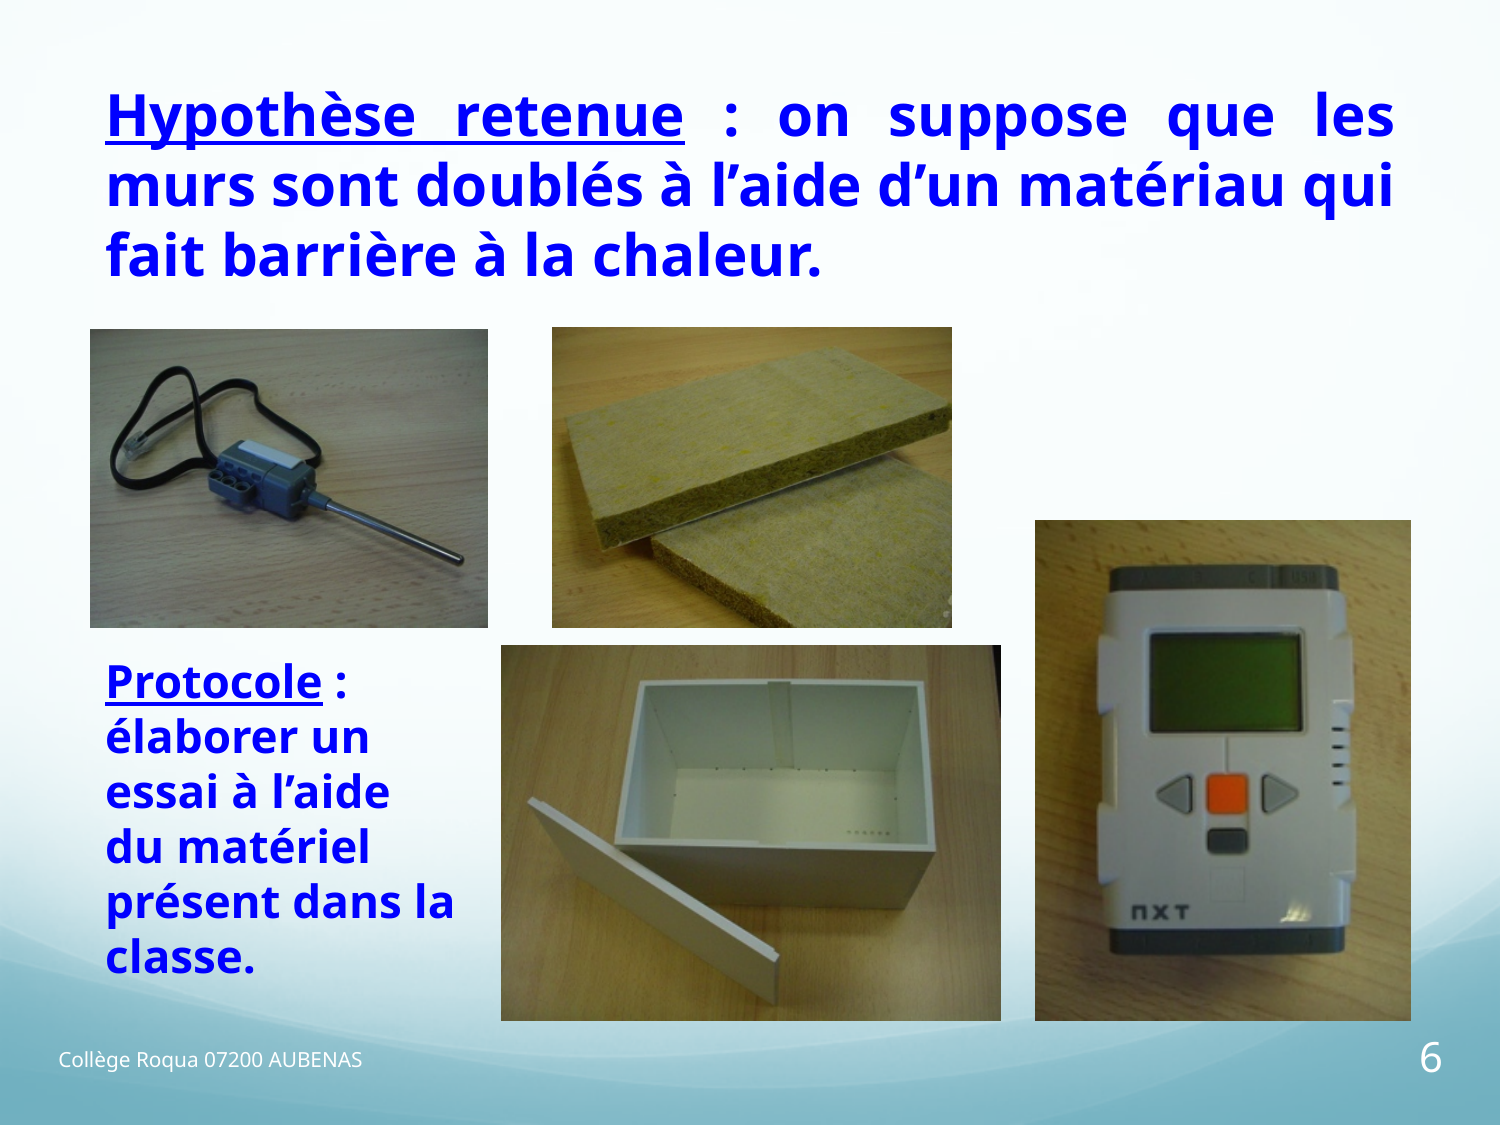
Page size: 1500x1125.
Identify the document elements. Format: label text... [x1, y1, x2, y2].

footer Collège Roqua 07200 AUBENAS [43, 1029, 838, 1090]
picture [1034, 519, 1411, 1021]
text_box Hypothèse retenue : on suppose que les murs sont doublés à l’aide d’un matériau qui fait barrière à la chaleur. [90, 70, 1411, 307]
slide_number 6 [1295, 1029, 1459, 1090]
picture [500, 644, 1002, 1021]
text_box Protocole : élaborer un essai à l’aide du matériel présent dans la classe. [90, 645, 471, 1021]
picture [551, 327, 952, 628]
picture [89, 328, 488, 628]
